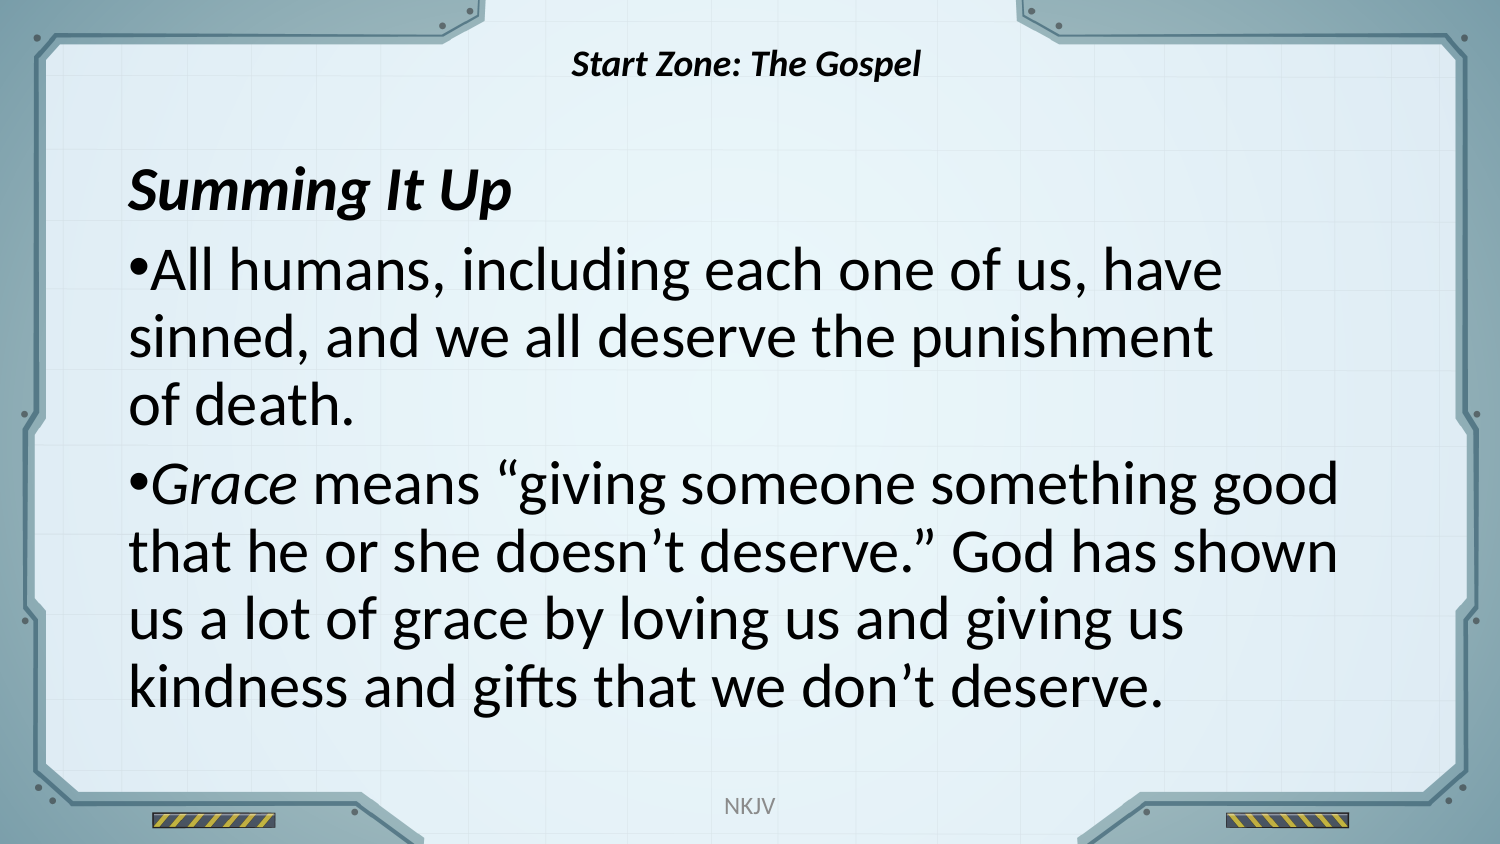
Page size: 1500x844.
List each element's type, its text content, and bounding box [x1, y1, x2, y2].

picture [0, 0, 1500, 844]
list Summing It Up All humans, including each one of us, have sinned, and we all deserve the punishment of death. Grace means “giving someone something good that he or she doesn’t deserve.” God has shown us a lot of grace by loving us and giving us kindness and gifts that we don’t deserve. [113, 121, 1427, 756]
text_box Start Zone: The Gospel [502, 31, 992, 91]
footer NKJV [512, 782, 988, 828]
